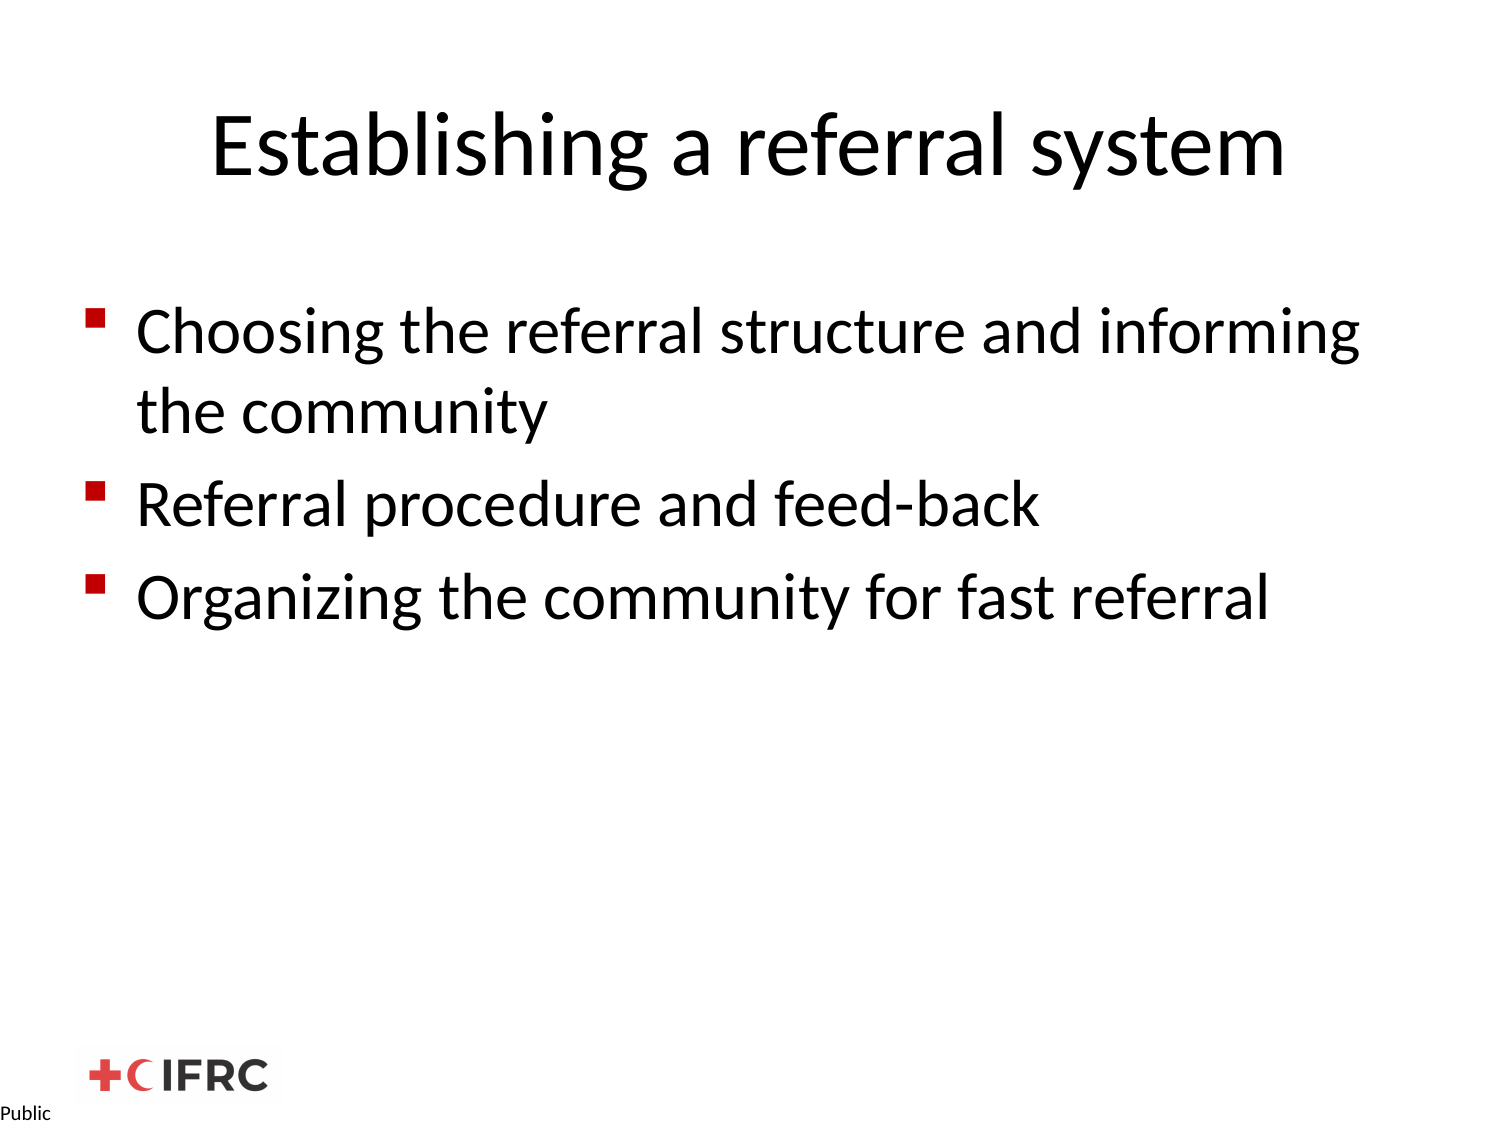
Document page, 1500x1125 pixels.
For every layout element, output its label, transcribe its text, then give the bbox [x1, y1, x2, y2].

list Choosing the referral structure and informing the community Referral procedure and feed-back Organizing the community for fast referral [64, 278, 1427, 887]
picture [75, 1045, 283, 1106]
title Establishing a referral system [75, 45, 1425, 233]
